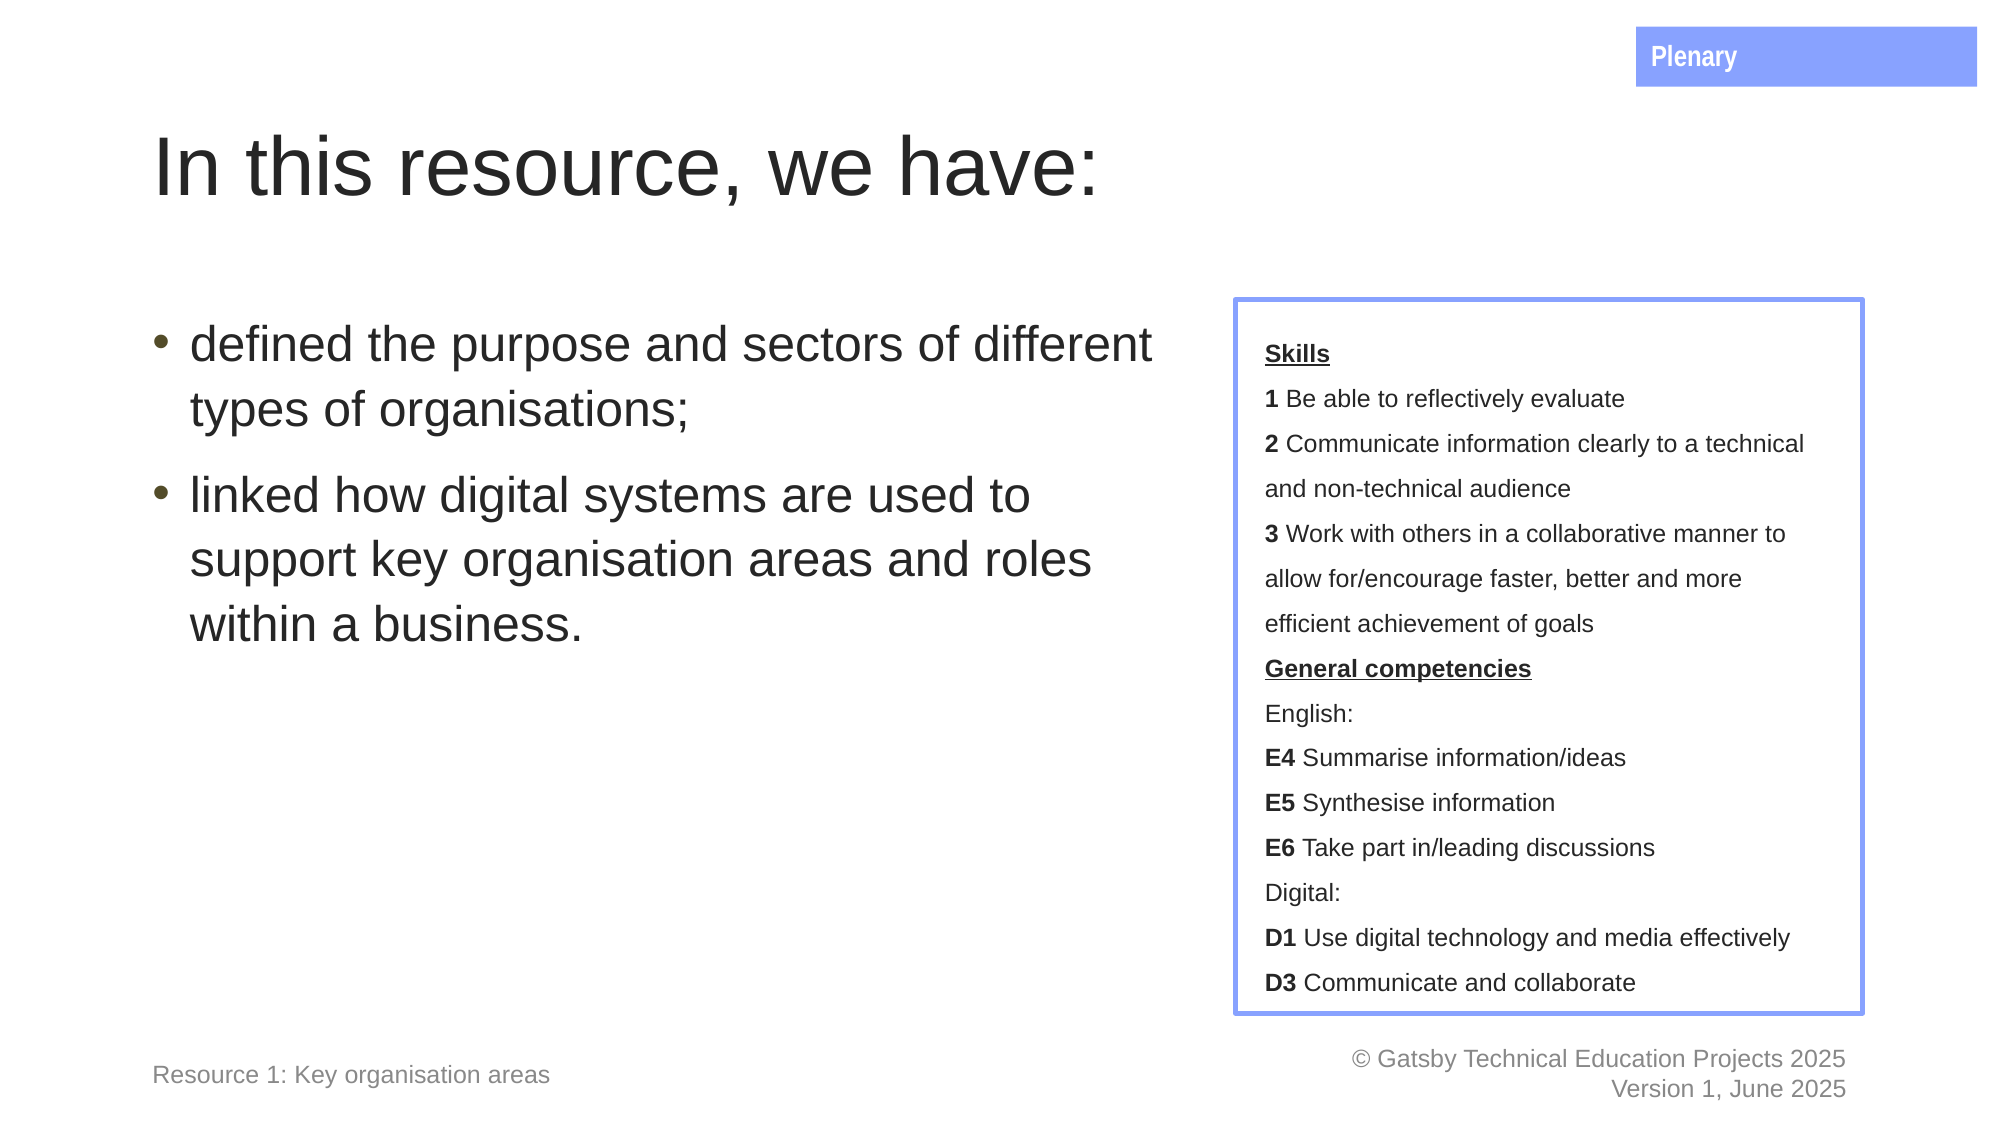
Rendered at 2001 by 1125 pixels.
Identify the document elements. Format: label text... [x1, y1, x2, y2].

list Resource 1: Key organisation areas [137, 1042, 829, 1103]
title In this resource, we have: [137, 59, 1863, 278]
list Plenary [1636, 26, 1978, 87]
list defined the purpose and sectors of different types of organisations; linked how digital systems are used to support key organisation areas and roles within a business. [137, 299, 1188, 1014]
list Skills 1 Be able to reflectively evaluate 2 Communicate information clearly to a technical and non-technical audience 3 Work with others in a collaborative manner to allow for/encourage faster, better and more efficient achievement of goals General competencies English: E4 Summarise information/ideas E5 Synthesise information E6 Take part in/leading discussions Digital: D1 Use digital technology and media effectively D3 Communicate and collaborate [1233, 297, 1865, 1016]
